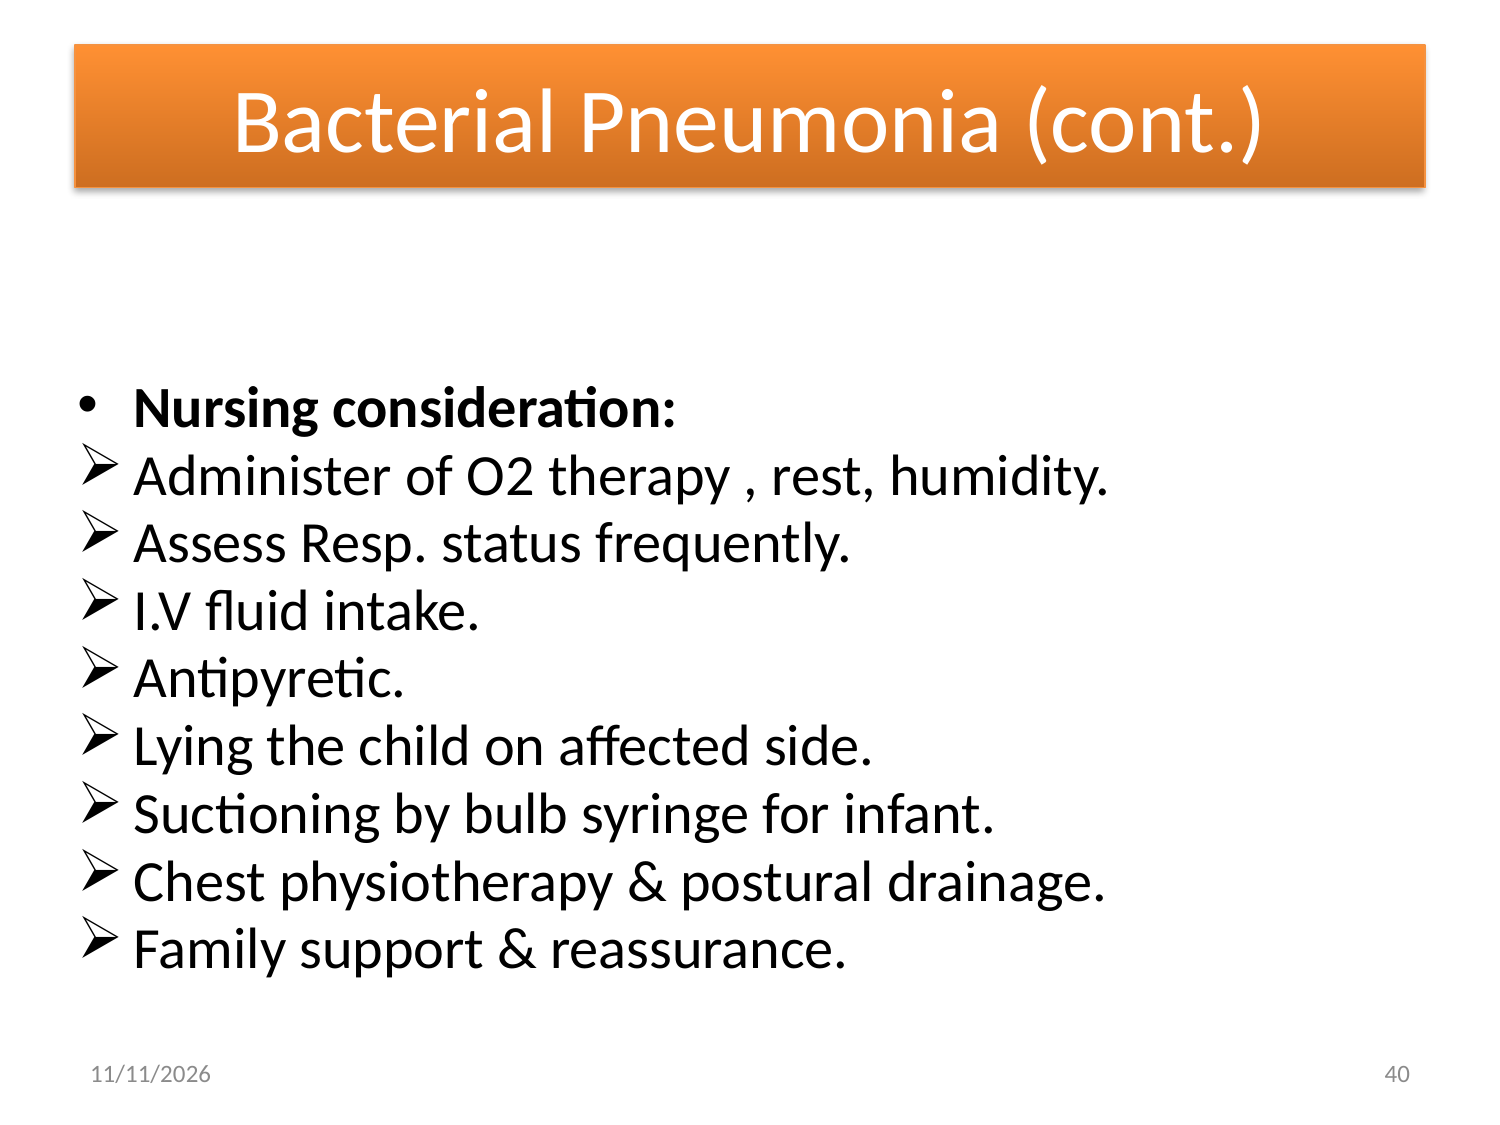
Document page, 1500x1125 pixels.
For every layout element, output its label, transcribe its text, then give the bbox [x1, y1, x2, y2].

list Nursing consideration: Administer of O2 therapy , rest, humidity. Assess Resp. status frequently. I.V fluid intake. Antipyretic. Lying the child on affected side. Suctioning by bulb syringe for infant. Chest physiotherapy & postural drainage. Family support & reassurance. [62, 375, 1338, 1050]
slide_number 40 [1074, 1042, 1425, 1103]
title Bacterial Pneumonia (cont.) [74, 44, 1426, 188]
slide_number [75, 1050, 425, 1103]
